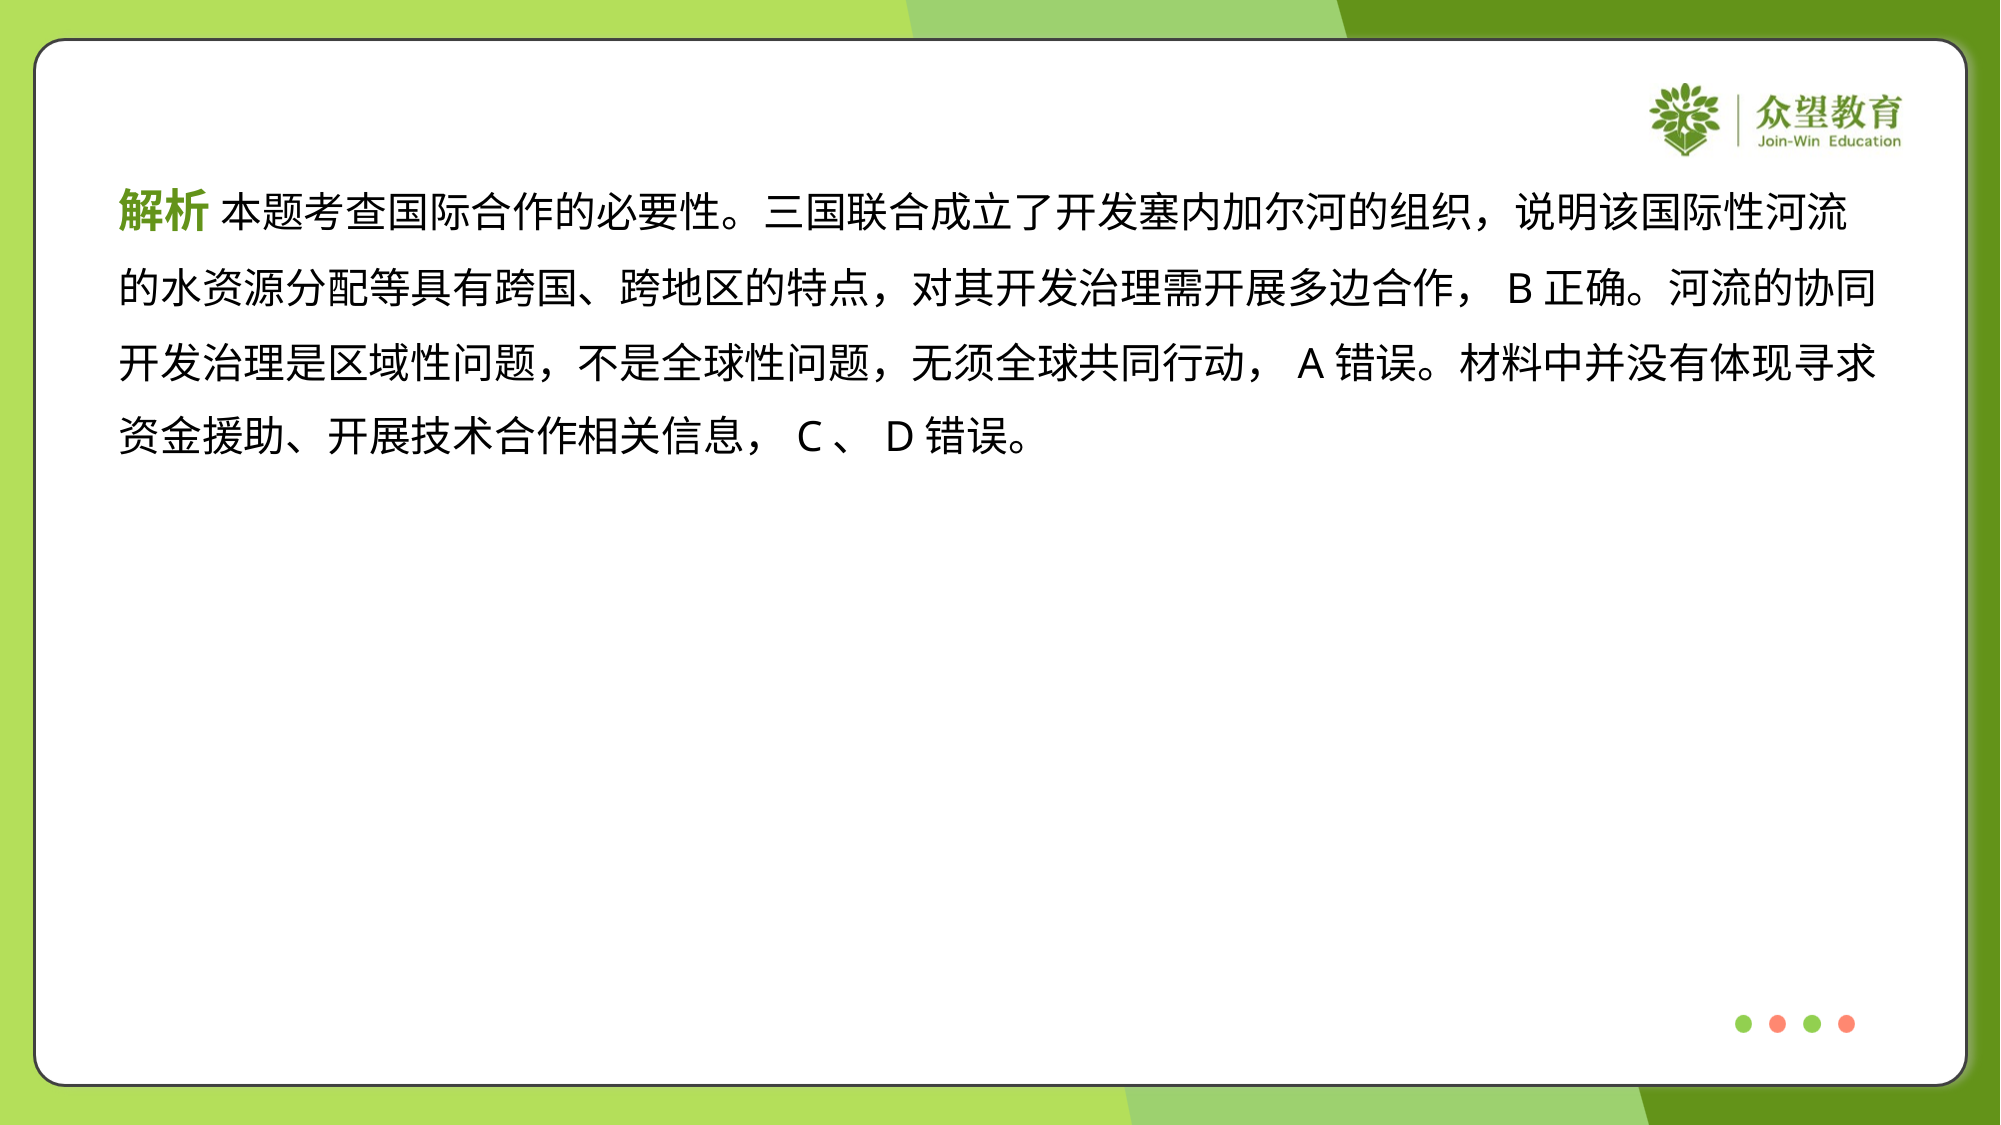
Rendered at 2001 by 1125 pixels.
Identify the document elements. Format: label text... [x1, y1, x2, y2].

picture [0, 0, 2000, 1125]
text_box 解析 本题考查国际合作的必要性。三国联合成立了开发塞内加尔河的组织，说明该国际性河流 的水资源分配等具有跨国、跨地区的特点，对其开发治理需开展多边合作，B正确。河流的协同 开发治理是区域性问题，不是全球性问题，无须全球共同行动，A错误。材料中并没有体现寻求 资金援助、开展技术合作相关信息，C、D错误。 [118, 159, 1883, 452]
